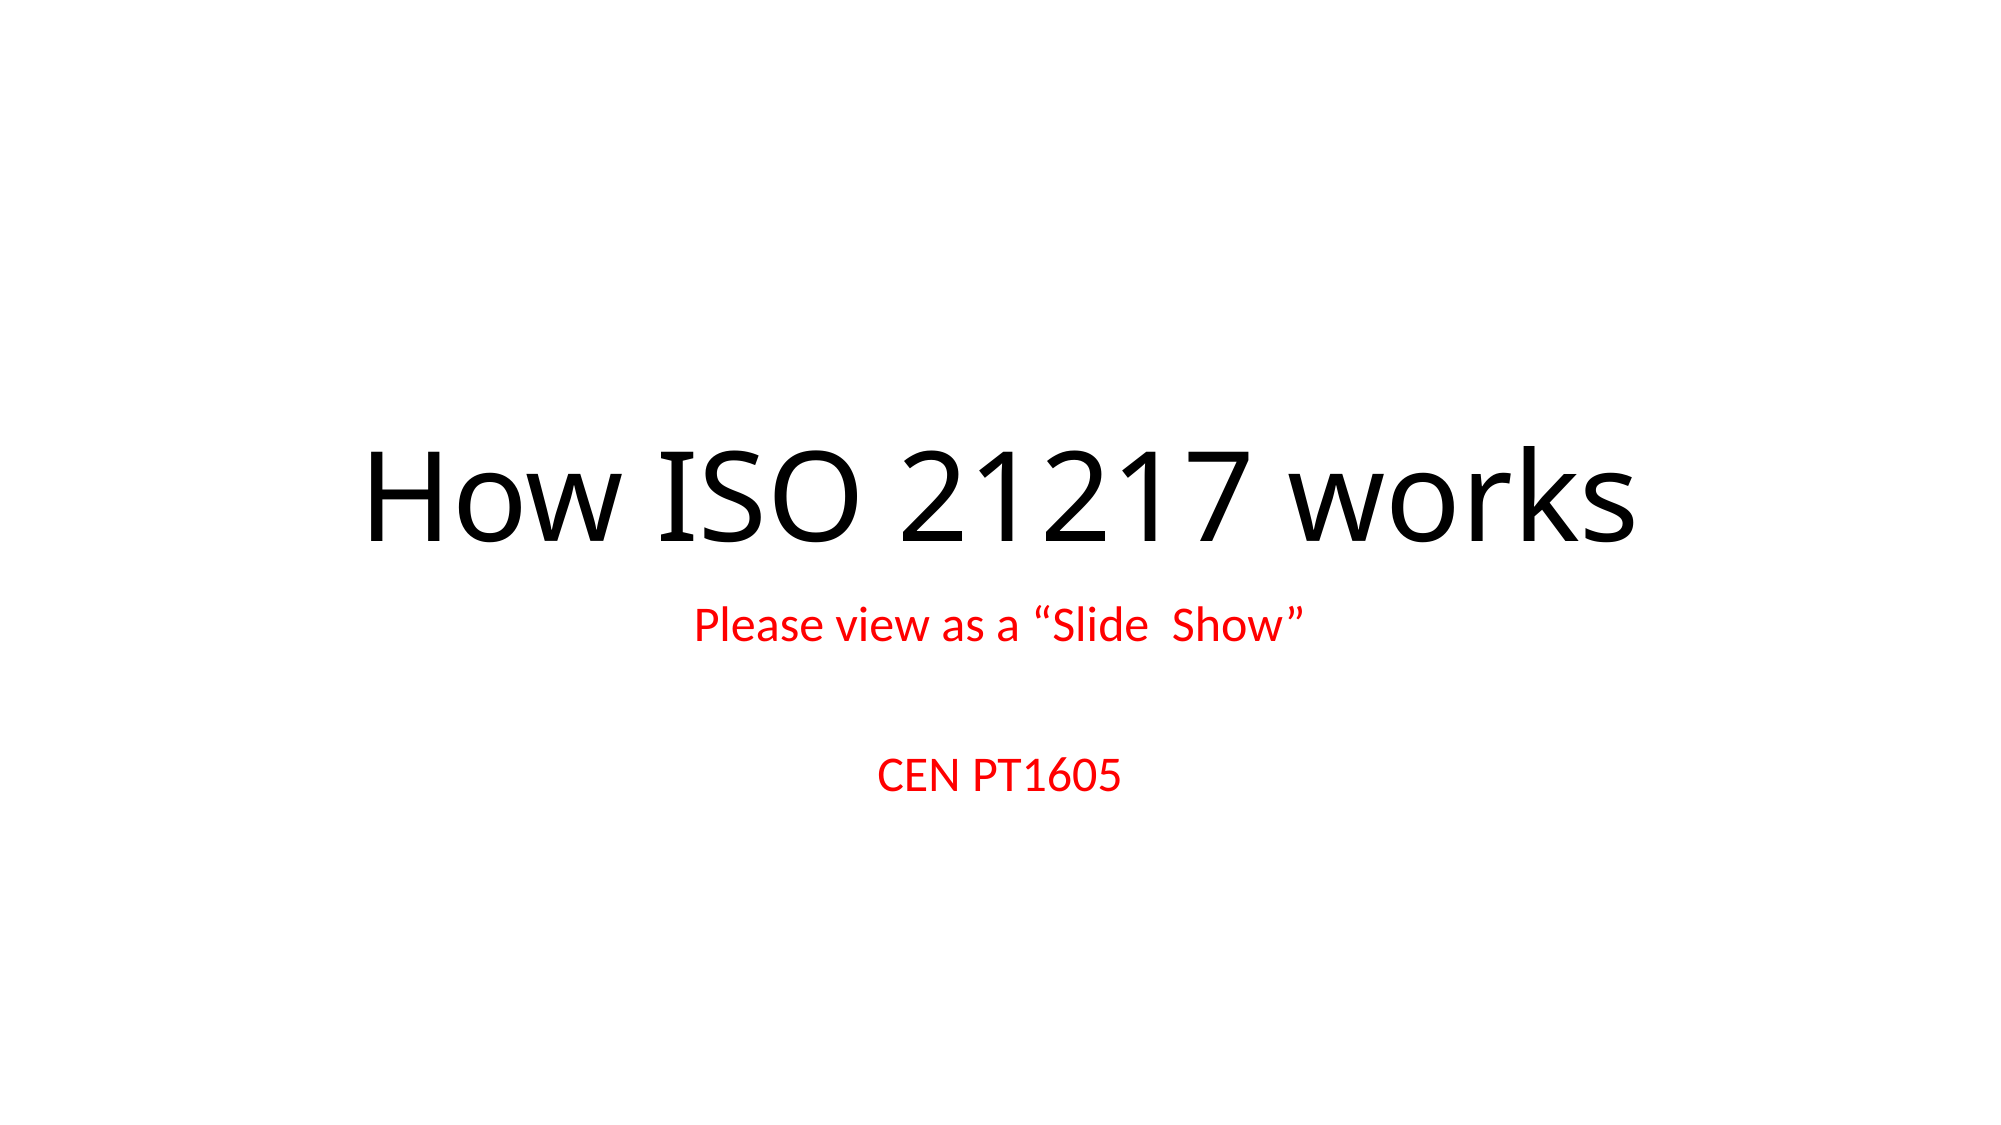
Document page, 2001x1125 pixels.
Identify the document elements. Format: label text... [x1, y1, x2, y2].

subtitle Please view as a “Slide Show” CEN PT1605 [249, 590, 1750, 863]
title How ISO 21217 works [249, 184, 1750, 576]
